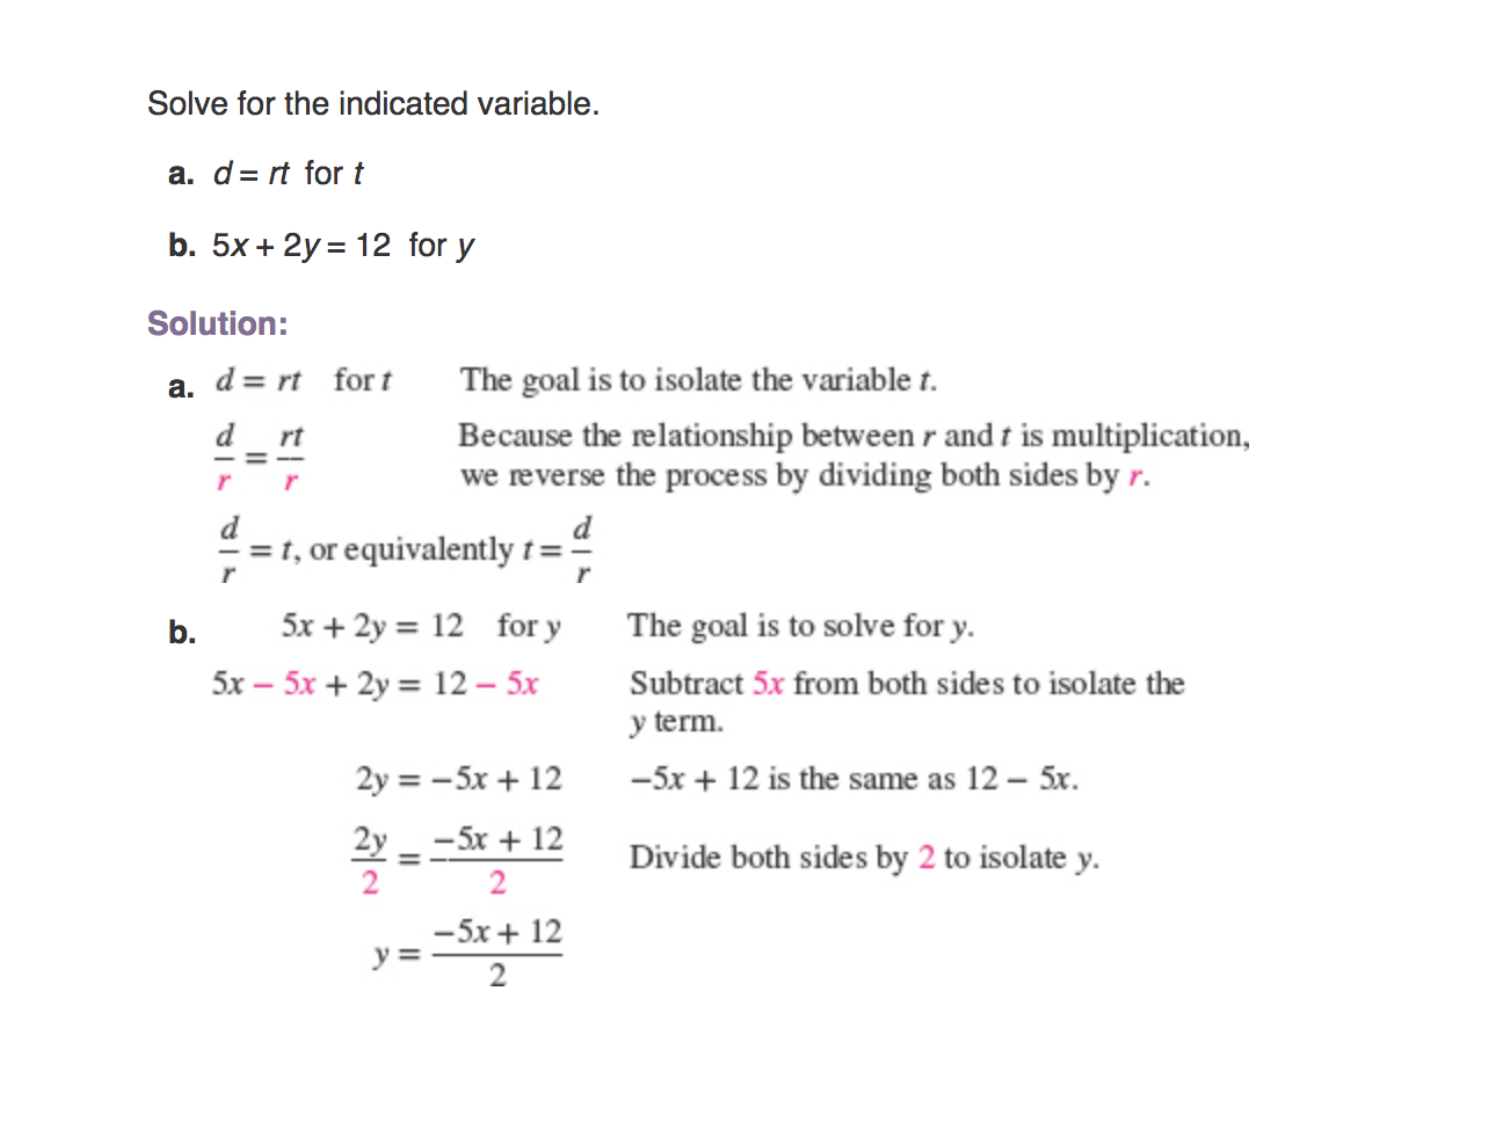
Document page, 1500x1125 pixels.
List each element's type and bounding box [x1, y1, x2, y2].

list [0, 72, 1500, 1006]
